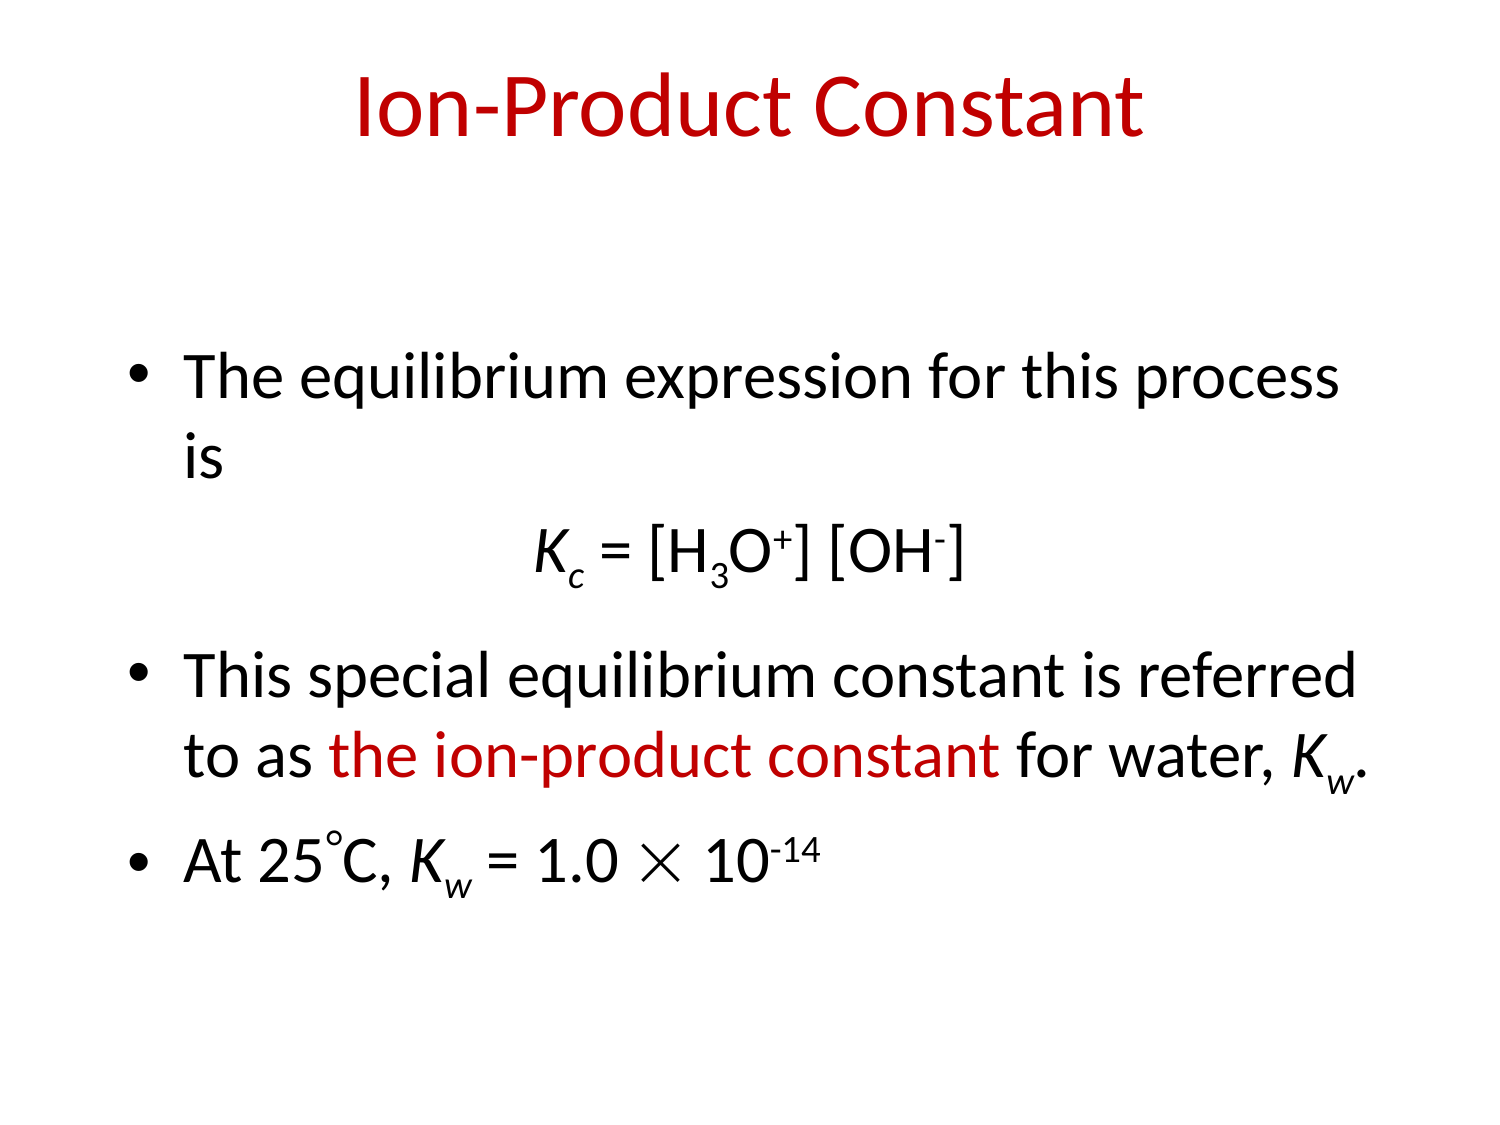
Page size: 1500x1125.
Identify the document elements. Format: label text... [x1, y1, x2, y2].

text_box The equilibrium expression for this process is Kc = [H3O+] [OH-] This special equilibrium constant is referred to as the ion-product constant for water, Kw. At 25C, Kw = 1.0  10-14 [112, 324, 1388, 988]
text_box Ion-Product Constant [0, 37, 1500, 225]
